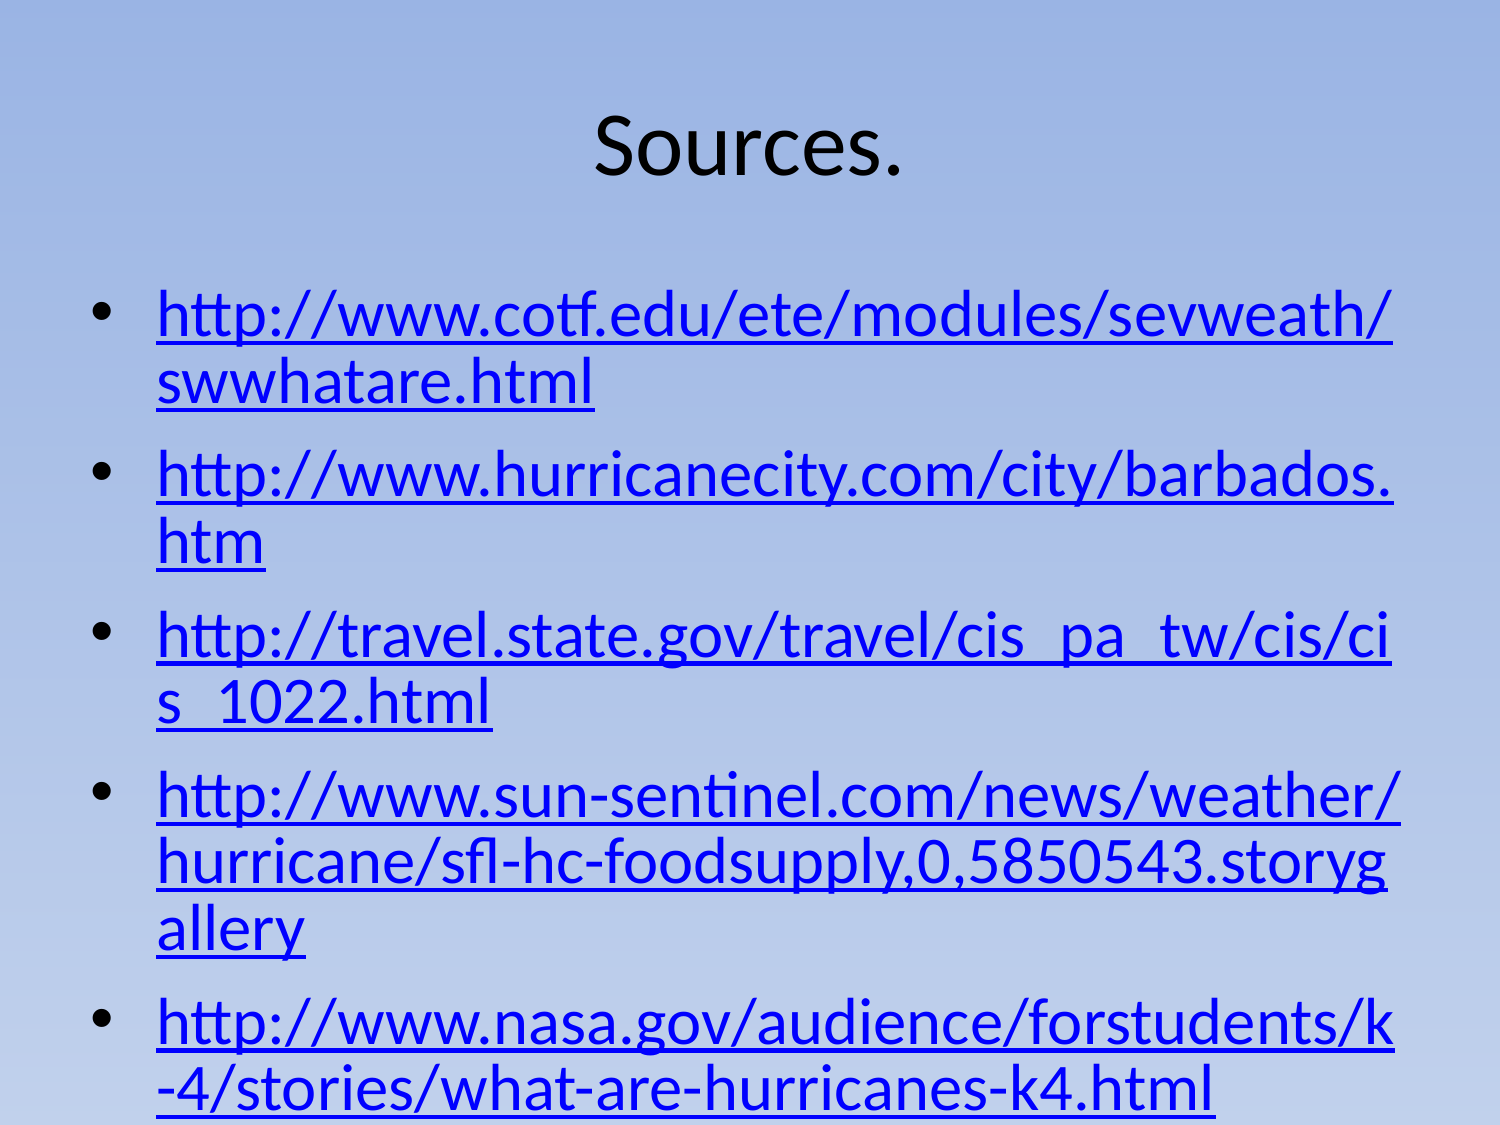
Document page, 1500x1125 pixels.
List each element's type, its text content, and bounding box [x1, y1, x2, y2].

list http://www.cotf.edu/ete/modules/sevweath/swwhatare.html http://www.hurricanecity.com/city/barbados.htm http://travel.state.gov/travel/cis_pa_tw/cis/cis_1022.html http://www.sun-sentinel.com/news/weather/hurricane/sfl-hc-foodsupply,0,5850543.storygallery http://www.nasa.gov/audience/forstudents/k-4/stories/what-are-hurricanes-k4.html http://environment.about.com/od/globalwarming/a/hurricanecauses.htm [75, 262, 1425, 1005]
title Sources. [75, 45, 1425, 233]
